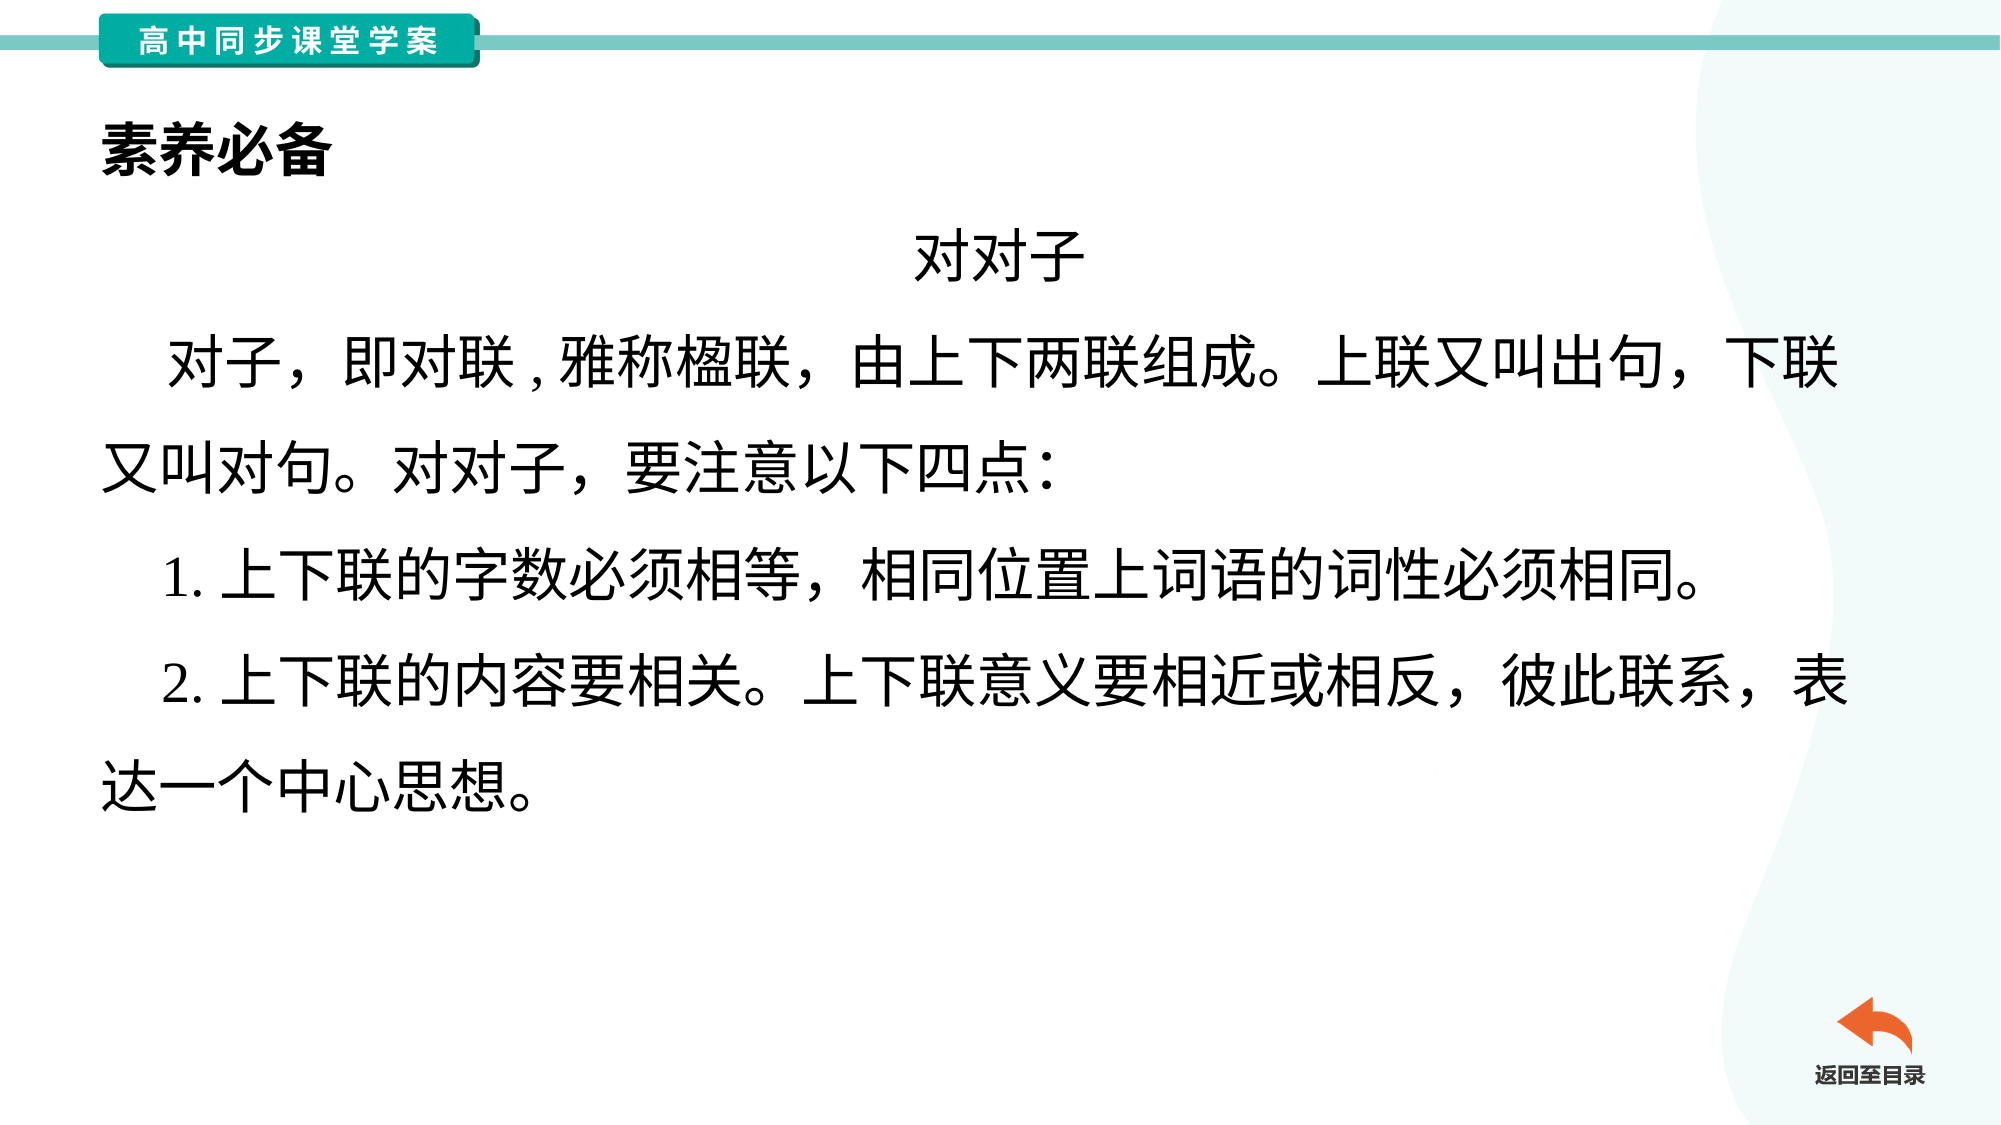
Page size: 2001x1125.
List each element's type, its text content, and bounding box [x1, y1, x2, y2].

text_box 素养必备 对对子 对子，即对联,雅称楹联，由上下两联组成。上联又叫出句，下联 又叫对句。对对子，要注意以下四点： 1.上下联的字数必须相等，相同位置上词语的词性必须相同。 2.上下联的内容要相关。上下联意义要相近或相反，彼此联系，表 达一个中心思想。 [100, 76, 1899, 821]
picture [0, 0, 2000, 1125]
